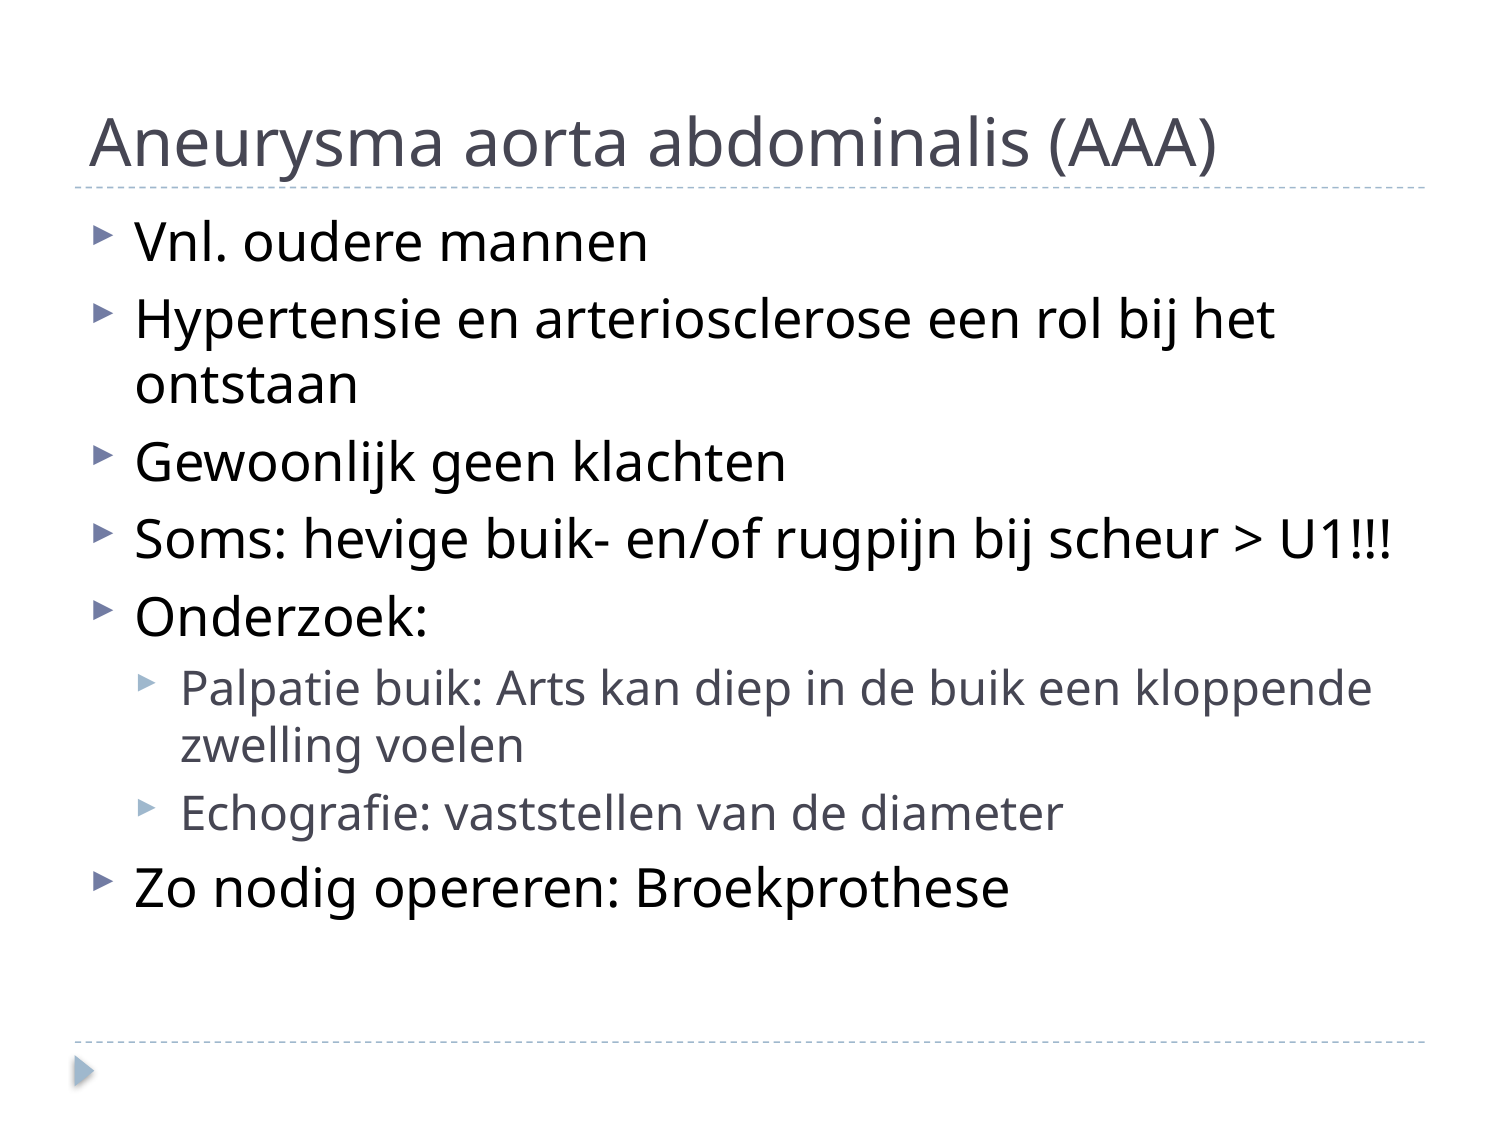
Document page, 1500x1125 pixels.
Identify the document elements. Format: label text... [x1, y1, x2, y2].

title Aneurysma aorta abdominalis (AAA) [75, 24, 1425, 188]
list Vnl. oudere mannen Hypertensie en arteriosclerose een rol bij het ontstaan Gewoonlijk geen klachten Soms: hevige buik- en/of rugpijn bij scheur > U1!!! Onderzoek: Palpatie buik: Arts kan diep in de buik een kloppende zwelling voelen Echografie: vaststellen van de diameter Zo nodig opereren: Broekprothese [75, 200, 1425, 1010]
